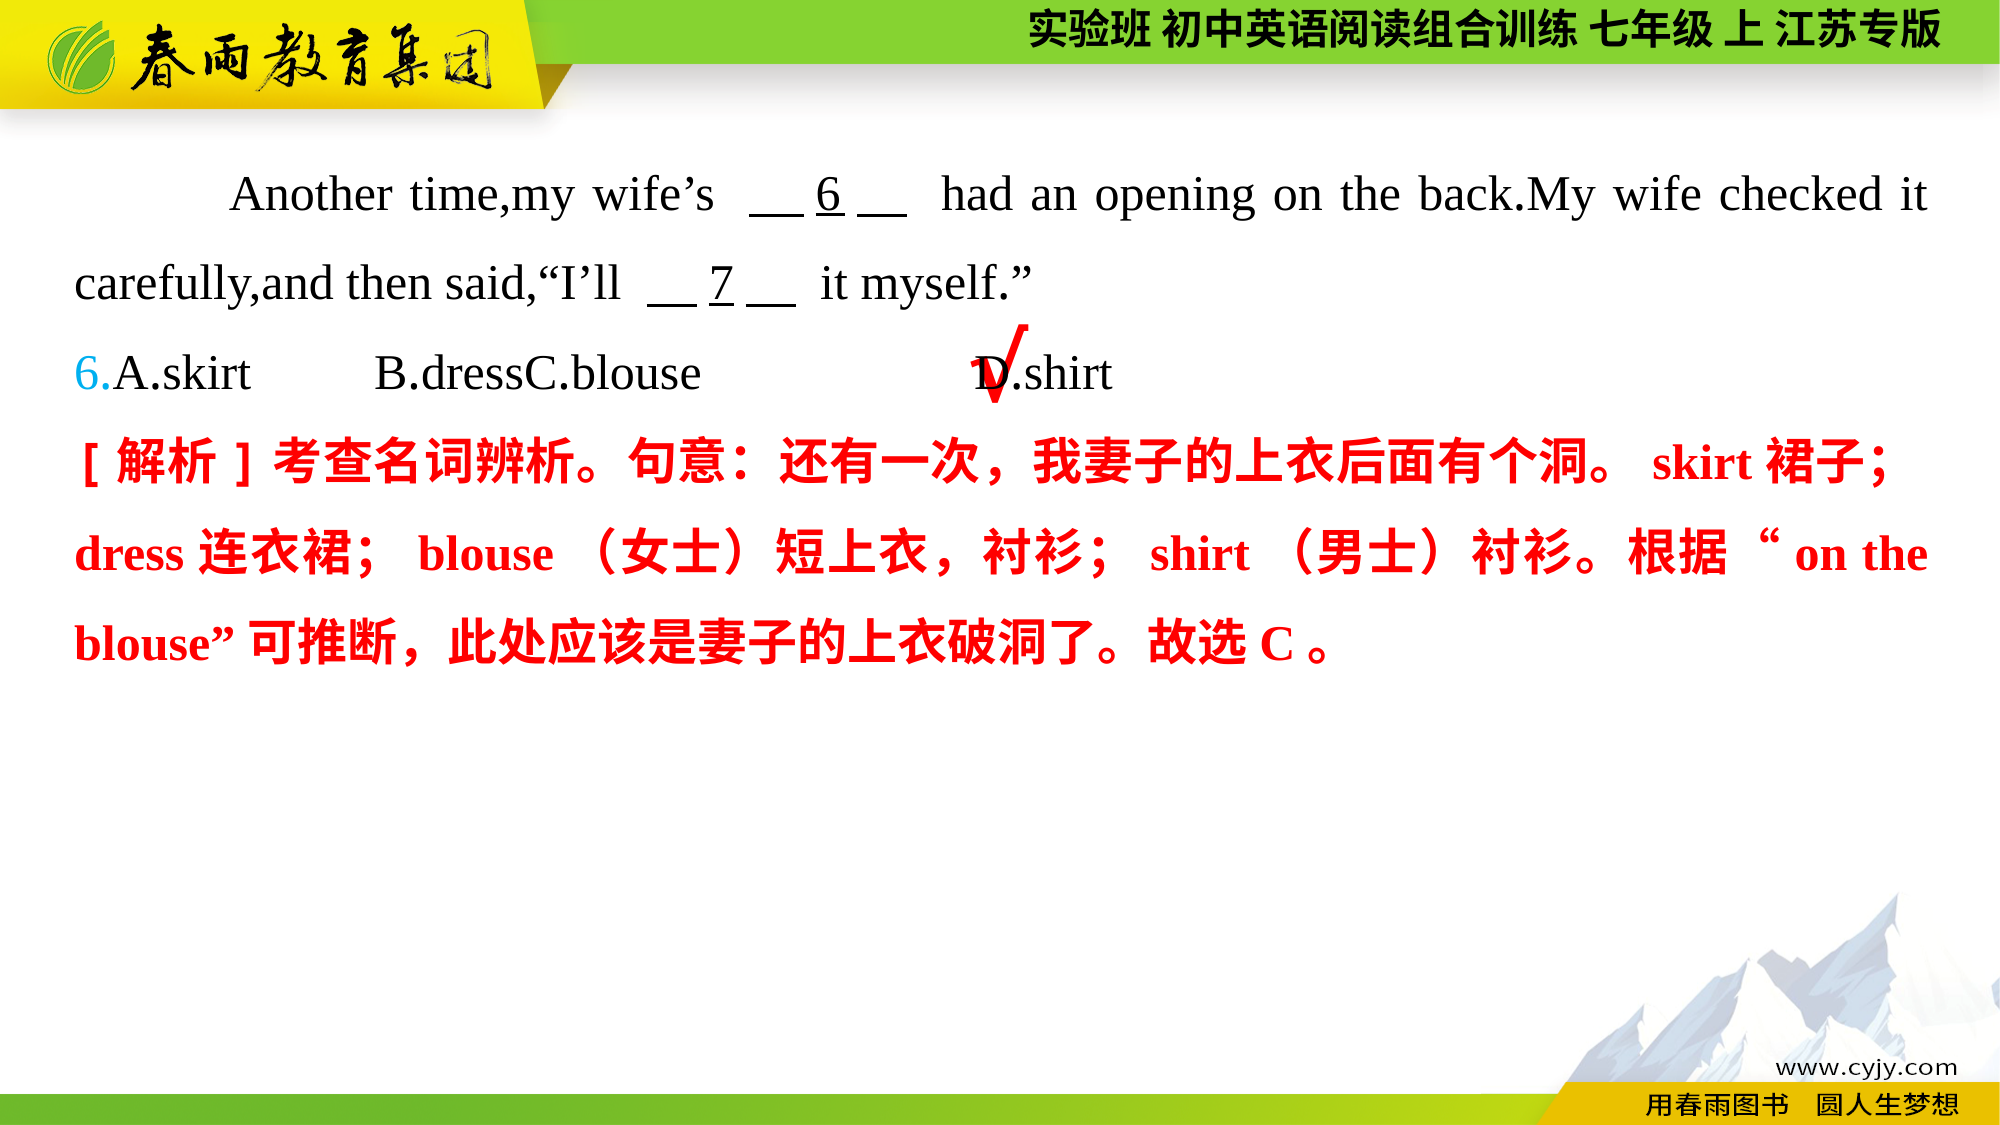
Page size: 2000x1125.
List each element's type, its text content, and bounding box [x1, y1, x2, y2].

list Another time,my wife’s 6 had an opening on the back.My wife checked it carefully,and then said,“I’ll 7 it myself.” 6.A.skirt B.dress C.blouse D.shirt [59, 122, 1944, 392]
picture [0, 0, 2000, 1125]
text_box [解析]考查名词辨析。句意：还有一次，我妻子的上衣后面有个洞。skirt裙子；dress连衣裙；blouse（女士）短上衣，衬衫；shirt（男士）衬衫。根据“on the blouse”可推断，此处应该是妻子的上衣破洞了。故选C。 [59, 392, 1944, 678]
